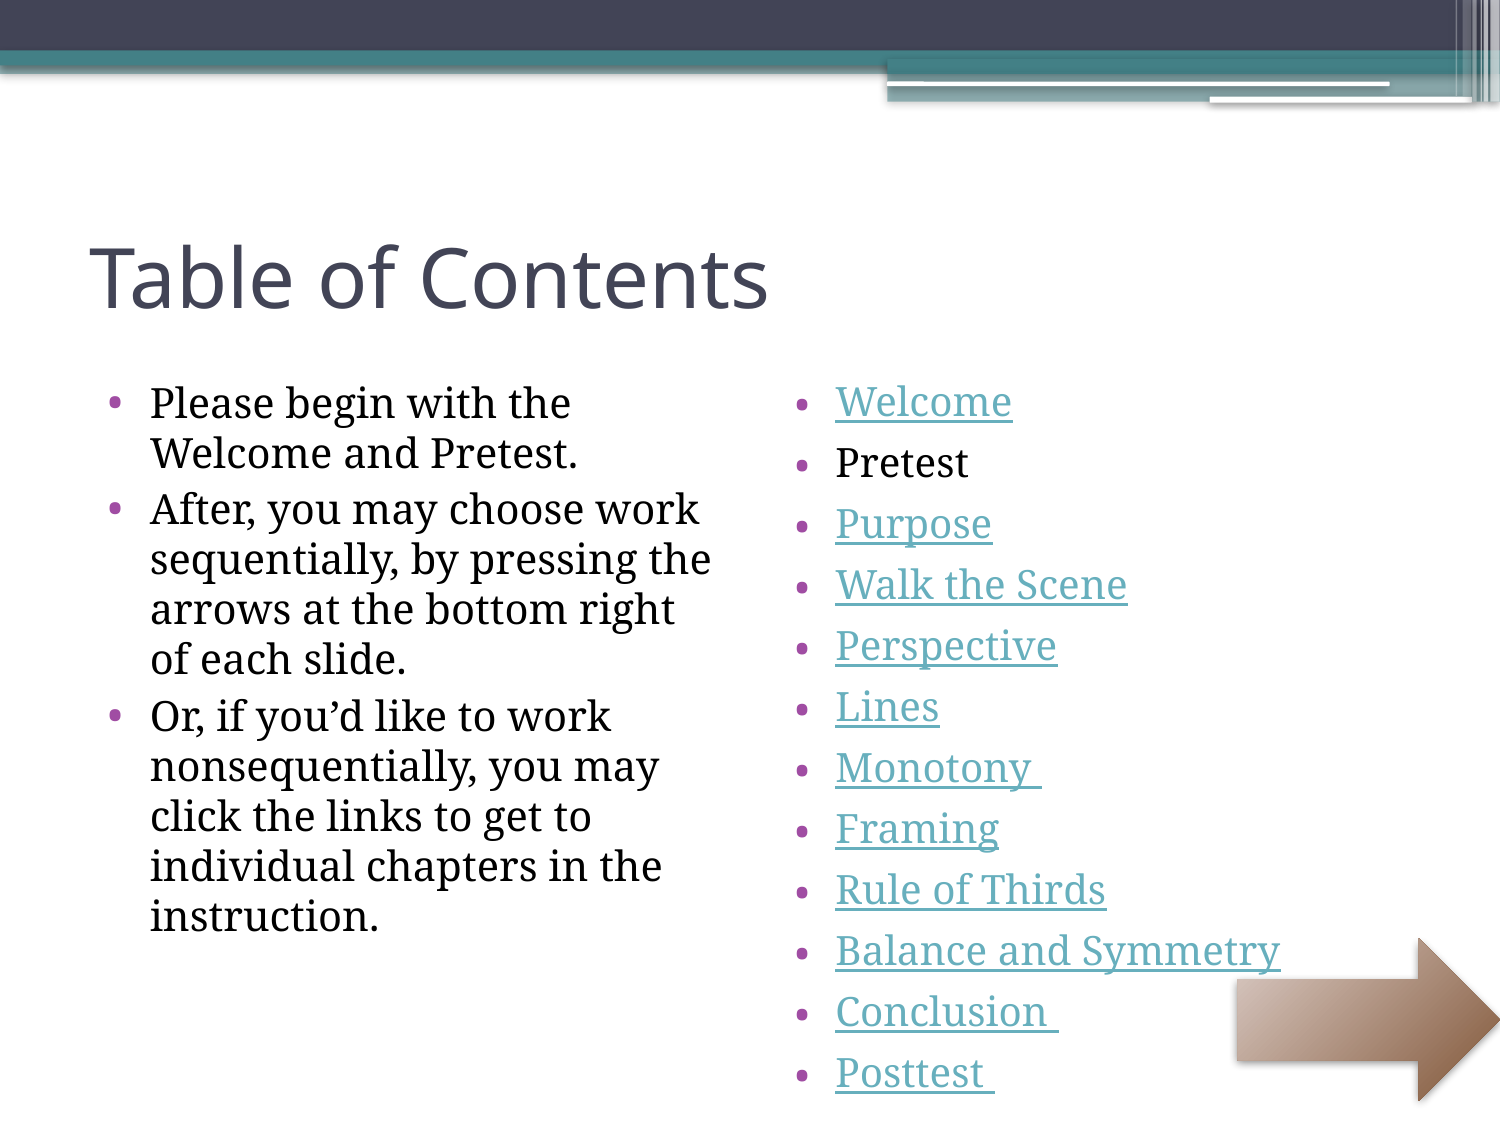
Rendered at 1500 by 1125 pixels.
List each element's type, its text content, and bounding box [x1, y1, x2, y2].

list Please begin with the Welcome and Pretest. After, you may choose work sequentially, by pressing the arrows at the bottom right of each slide. Or, if you’d like to work nonsequentially, you may click the links to get to individual chapters in the instruction. [75, 368, 738, 1112]
list Welcome Pretest Purpose Walk the Scene Perspective Lines Monotony Framing Rule of Thirds Balance and Symmetry Conclusion Posttest [762, 368, 1425, 1112]
text_box [1237, 938, 1500, 1101]
title Table of Contents [75, 187, 1425, 363]
